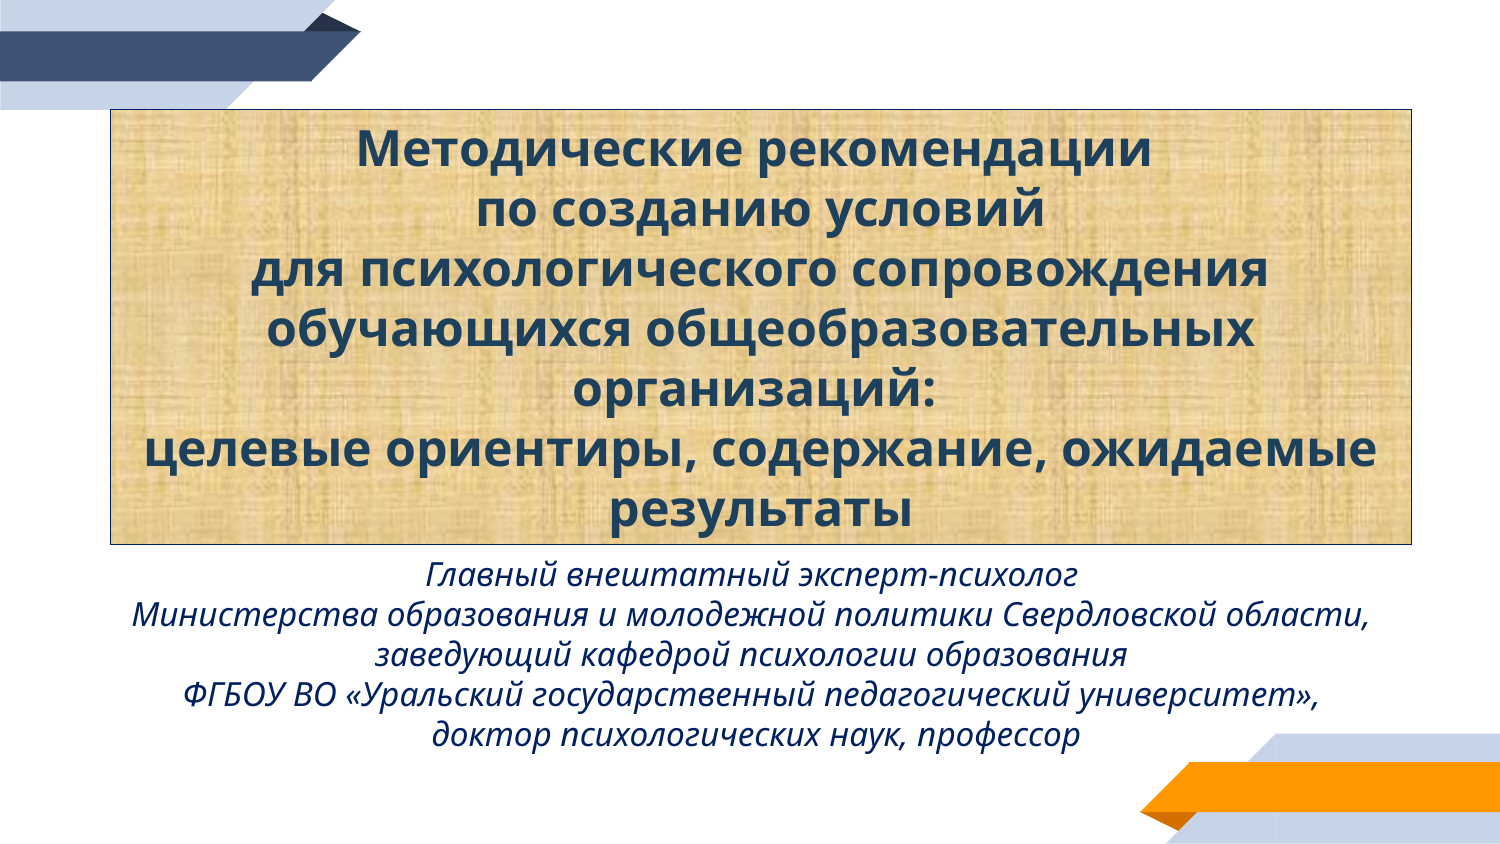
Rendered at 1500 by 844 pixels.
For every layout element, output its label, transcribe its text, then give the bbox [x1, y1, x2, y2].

title Васягина Наталия Николаевна Главный внештатный эксперт-психолог Министерства образования и молодежной политики Свердловской области, заведующий кафедрой психологии образования ФГБОУ ВО «Уральский государственный педагогический университет», доктор психологических наук, профессор [101, 477, 1412, 774]
text_box Методические рекомендации по созданию условий для психологического сопровождения обучающихся общеобразовательных организаций: целевые ориентиры, содержание, ожидаемые результаты [110, 109, 1412, 545]
